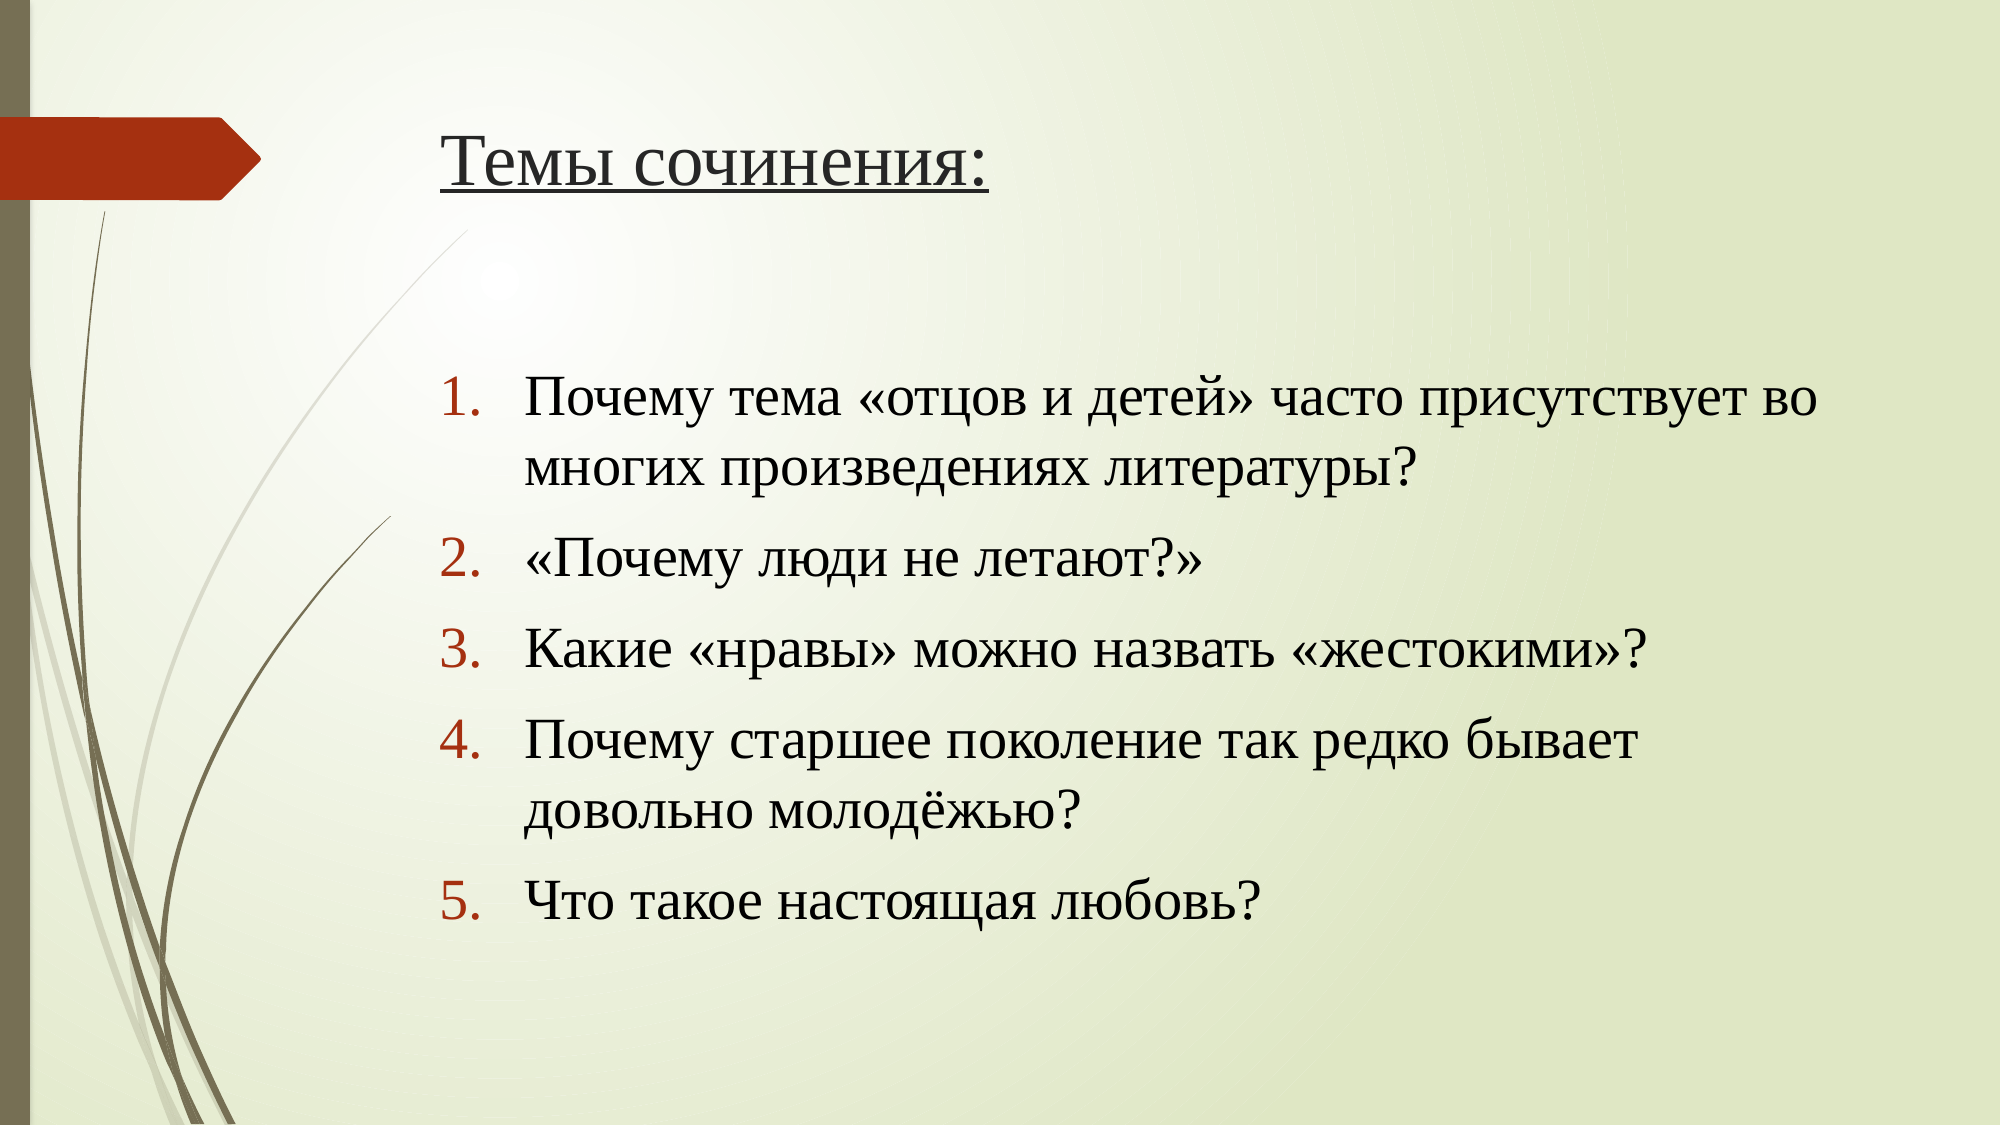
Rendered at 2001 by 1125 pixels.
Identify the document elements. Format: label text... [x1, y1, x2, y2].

list Почему тема «отцов и детей» часто присутствует во многих произведениях литературы? «Почему люди не летают?» Какие «нравы» можно назвать «жестокими»? Почему старшее поколение так редко бывает довольно молодёжью? Что такое настоящая любовь? [424, 350, 1888, 970]
title Темы сочинения: [425, 102, 1888, 313]
